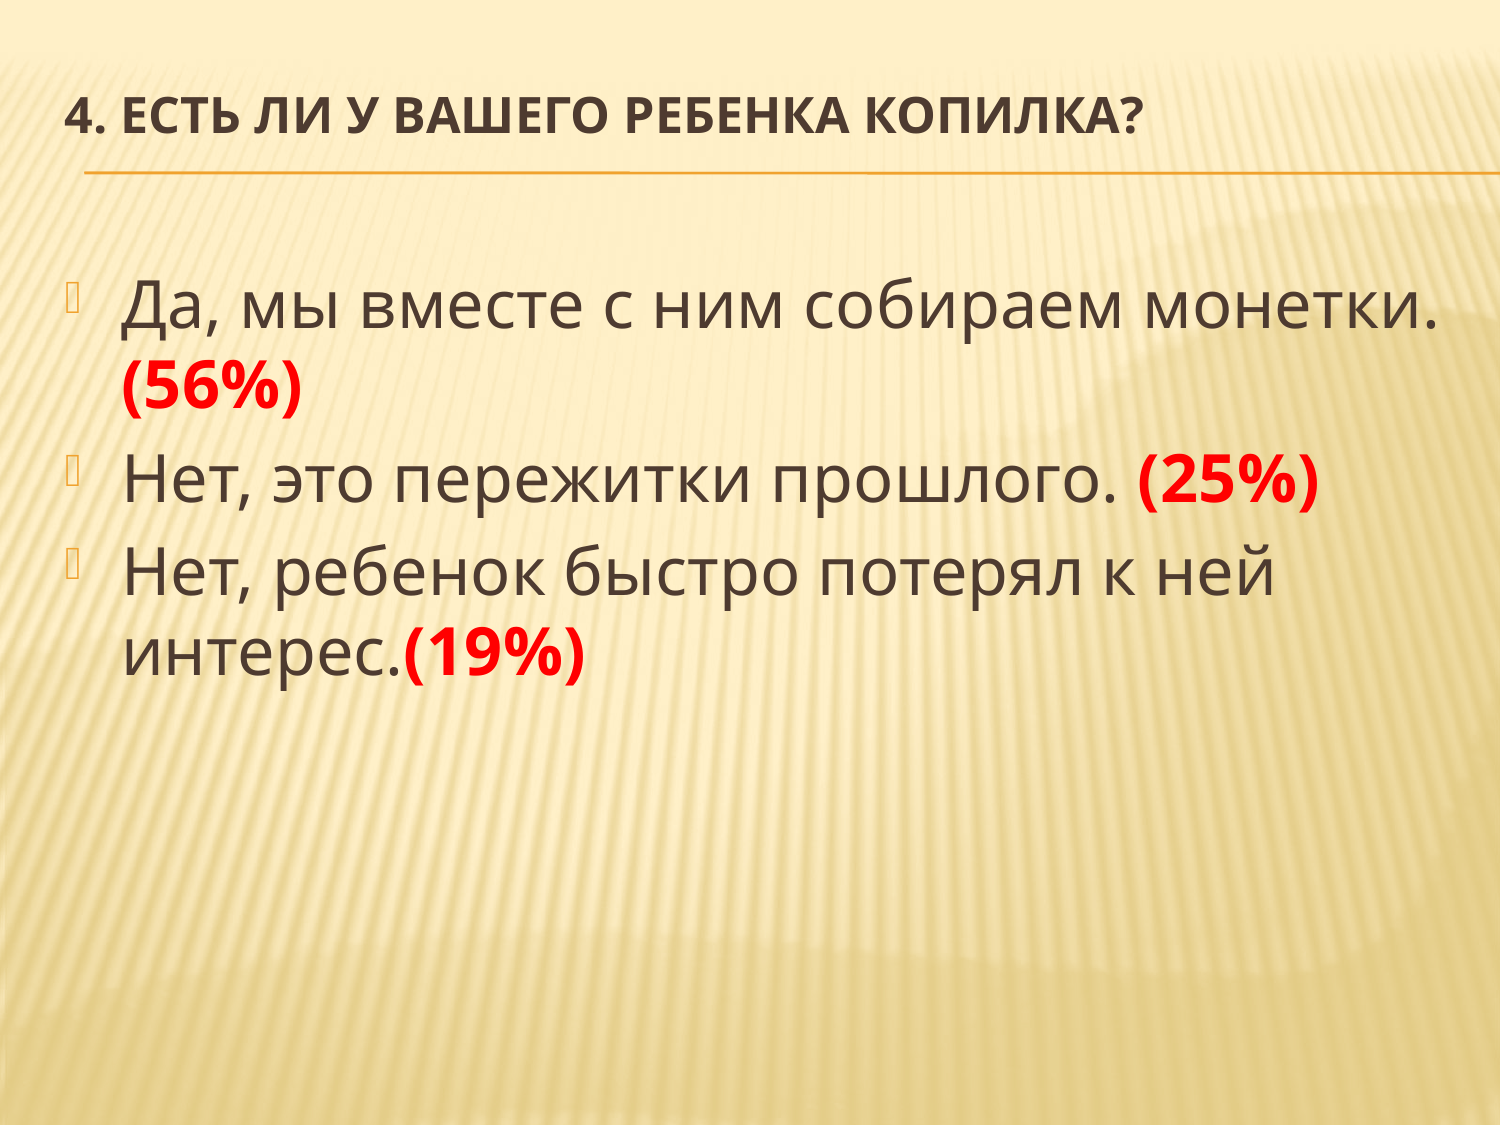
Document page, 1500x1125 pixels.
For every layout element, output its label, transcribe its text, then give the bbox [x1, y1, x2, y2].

title 4. Есть ли у Вашего ребенка копилка? [50, 75, 1475, 213]
list Да, мы вместе с ним собираем монетки.(56%) Нет, это пережитки прошлого. (25%) Нет, ребенок быстро потерял к ней интерес.(19%) [50, 254, 1475, 998]
